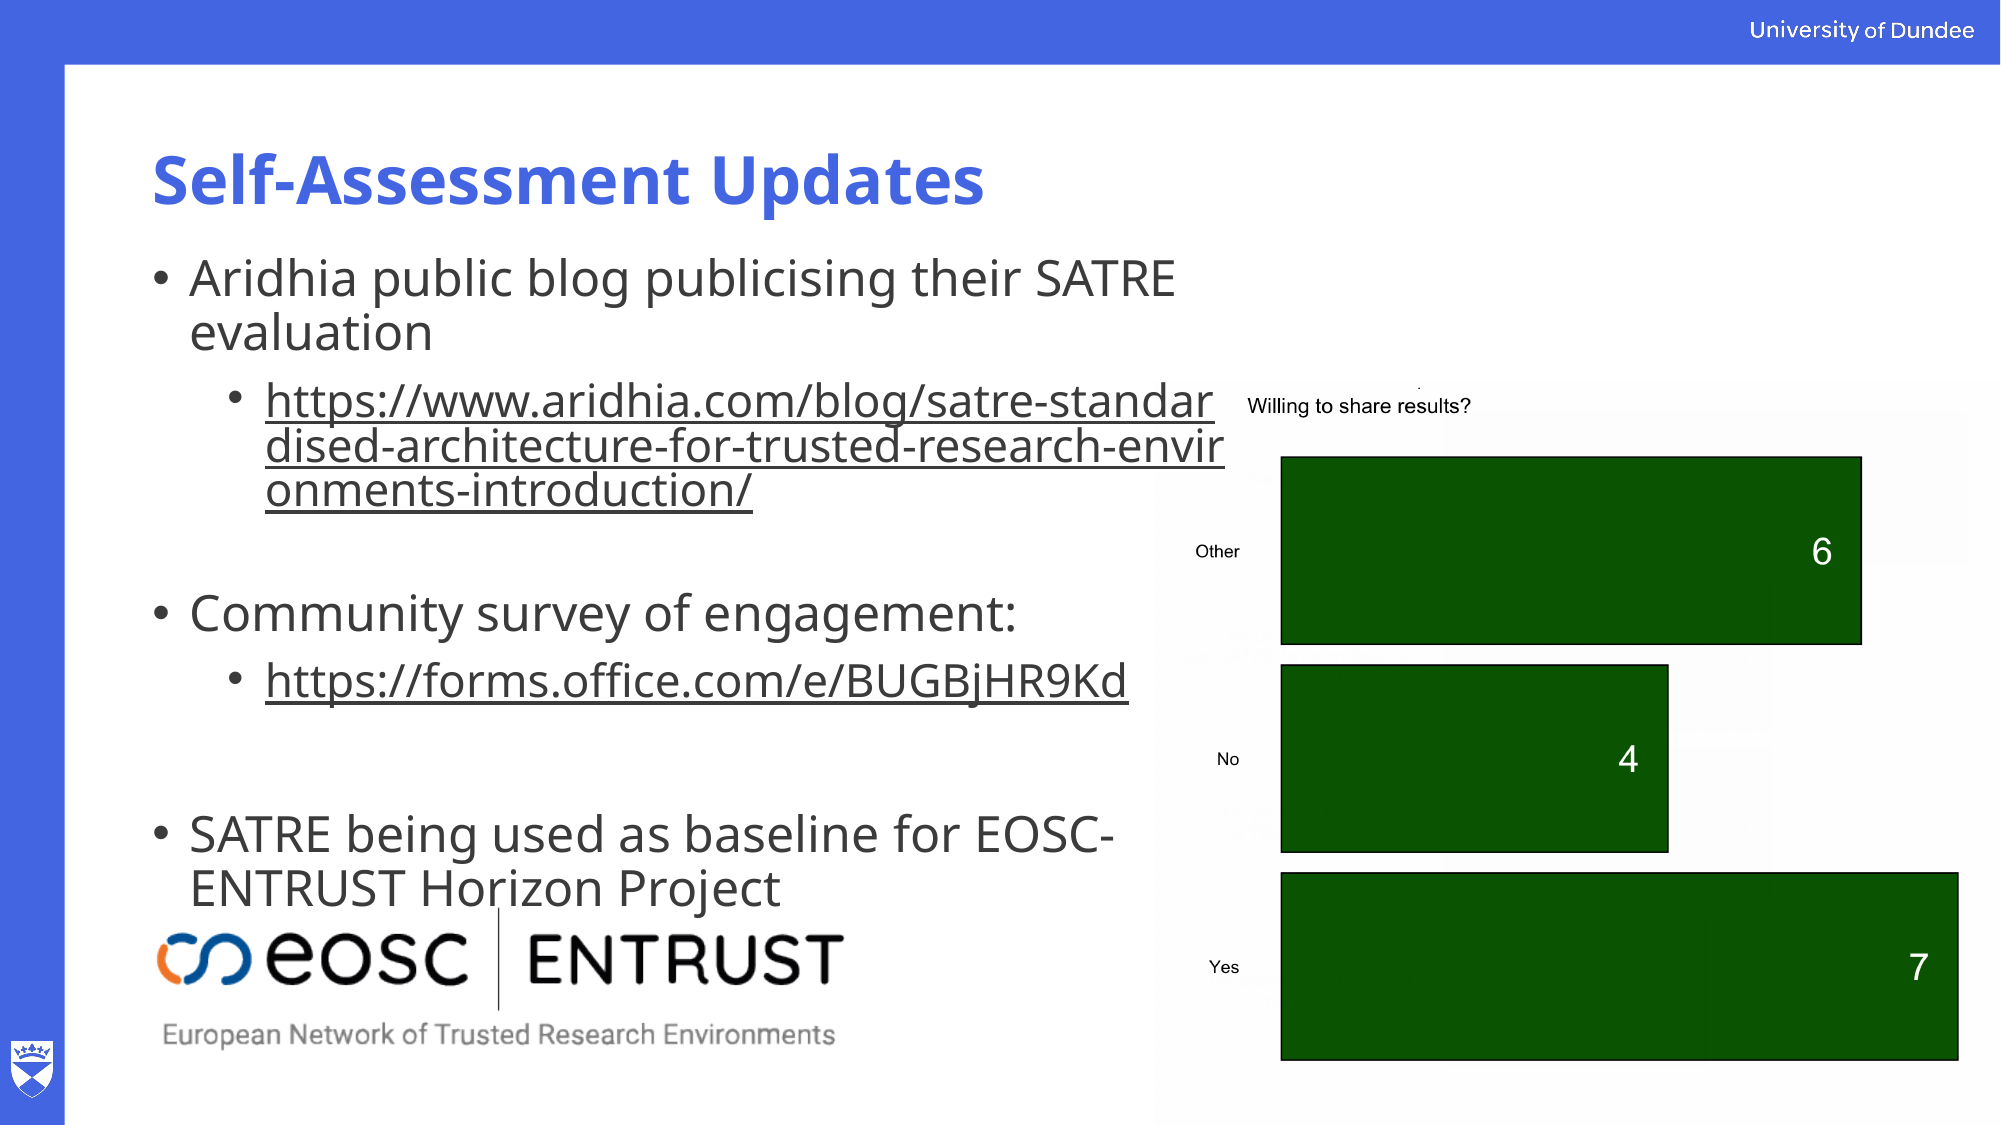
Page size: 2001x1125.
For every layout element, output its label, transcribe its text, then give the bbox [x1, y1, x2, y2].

title Self-Assessment Updates [137, 127, 1863, 238]
picture [11, 1041, 53, 1098]
list Aridhia public blog publicising their SATRE evaluation https://www.aridhia.com/blog/satre-standardised-architecture-for-trusted-research-environments-introduction/ Community survey of engagement: https://forms.office.com/e/BUGBjHR9Kd SATRE being used as baseline for EOSC-ENTRUST Horizon Project [137, 246, 1257, 961]
picture [1154, 379, 2000, 1125]
picture [106, 884, 894, 1087]
picture [1751, 20, 1974, 42]
